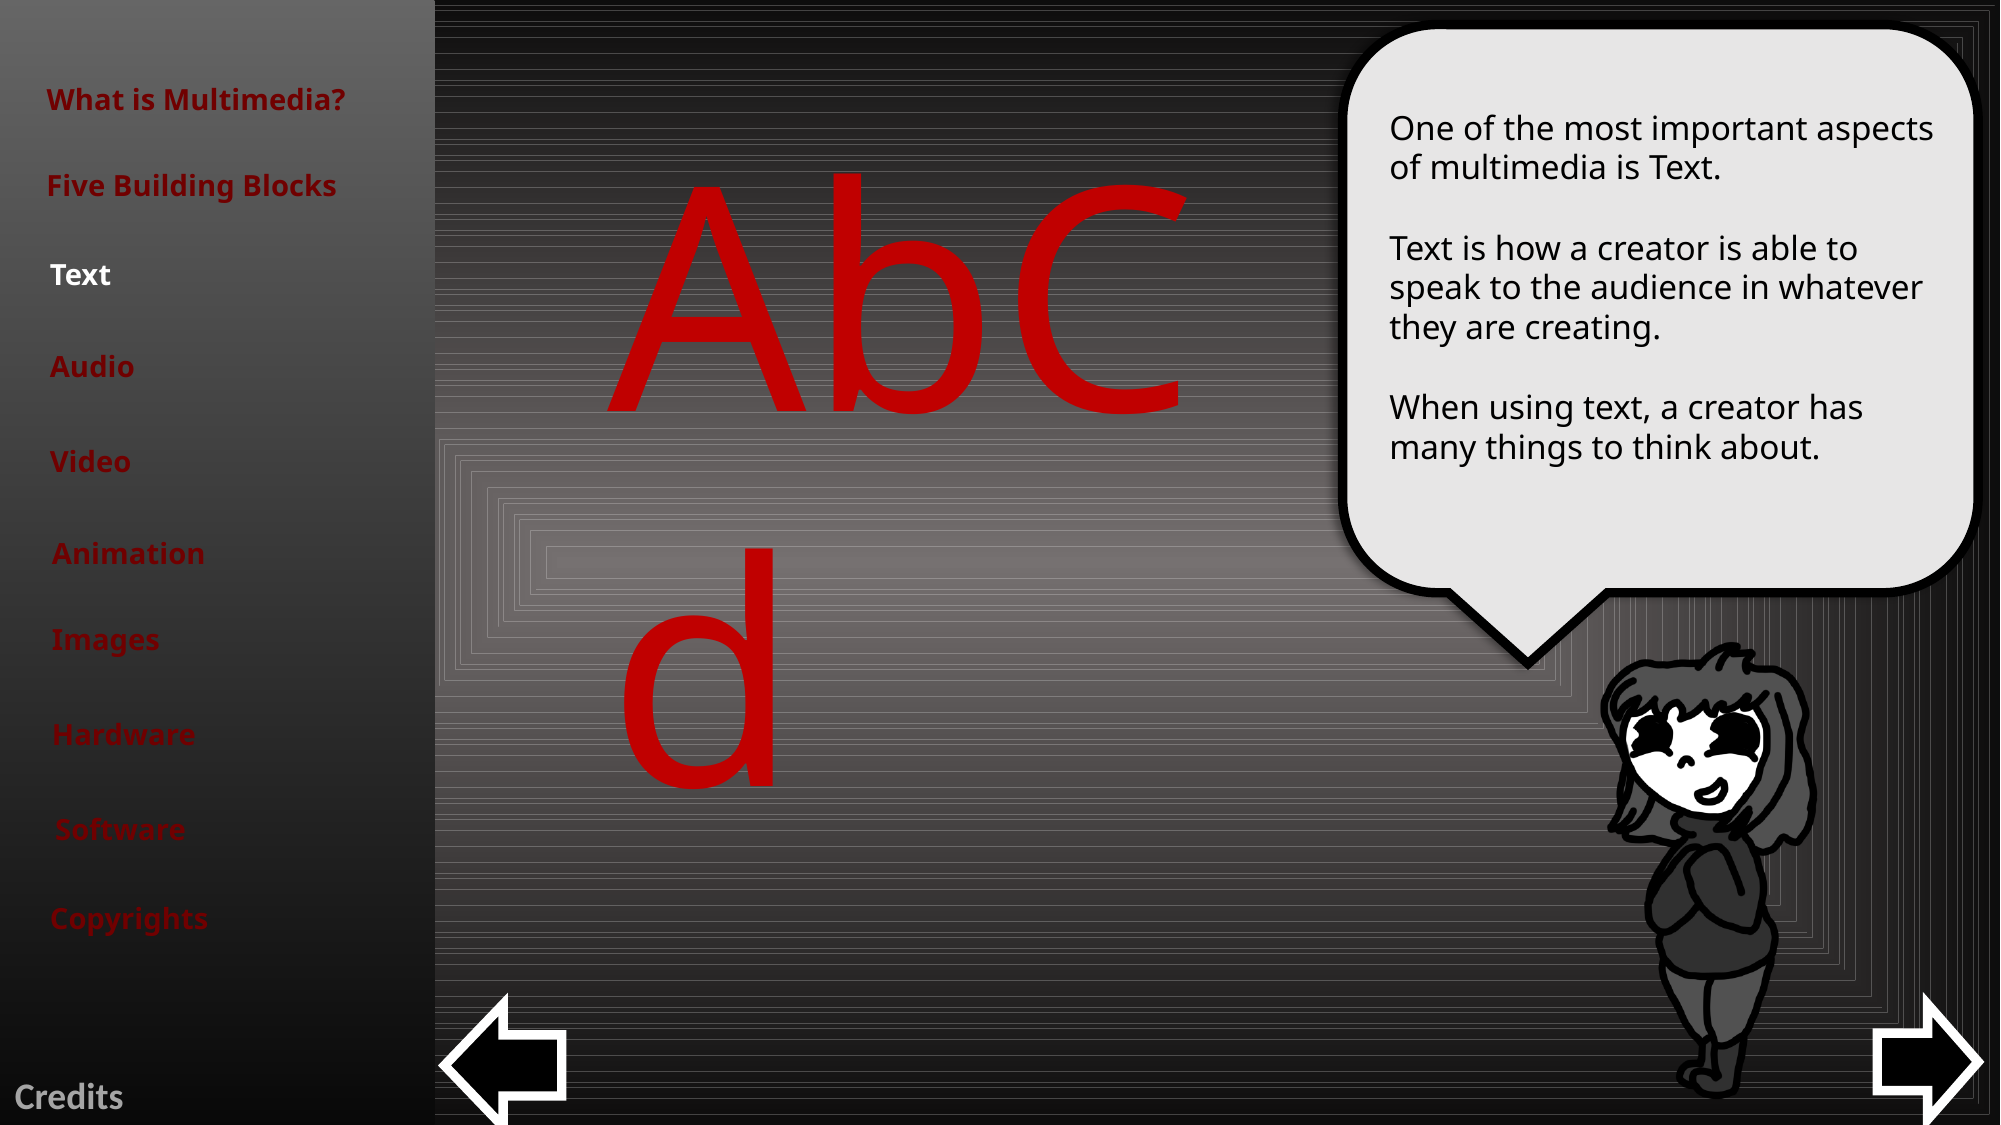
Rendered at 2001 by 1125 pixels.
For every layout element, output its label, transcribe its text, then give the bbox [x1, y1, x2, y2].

picture [1579, 624, 1839, 1110]
text_box Text [34, 249, 368, 299]
text_box Video [34, 436, 368, 486]
text_box Images [37, 614, 362, 664]
text_box [443, 1001, 563, 1125]
text_box Software [40, 803, 381, 854]
text_box Audio [34, 340, 359, 391]
text_box [0, 0, 435, 1125]
text_box Five Building Blocks [31, 159, 435, 210]
text_box One of the most important aspects of multimedia is Text. Text is how a creator is able to speak to the audience in whatever they are creating. When using text, a creator has many things to think about. [1374, 99, 1971, 474]
text_box Hardware [37, 709, 383, 759]
text_box Credits [0, 1064, 265, 1125]
text_box Animation [37, 528, 370, 578]
text_box [1341, 23, 1980, 666]
text_box [1876, 1001, 1980, 1123]
text_box Copyrights [34, 892, 381, 943]
text_box What is Multimedia? [31, 74, 457, 124]
text_box AbCd [593, 91, 1249, 857]
